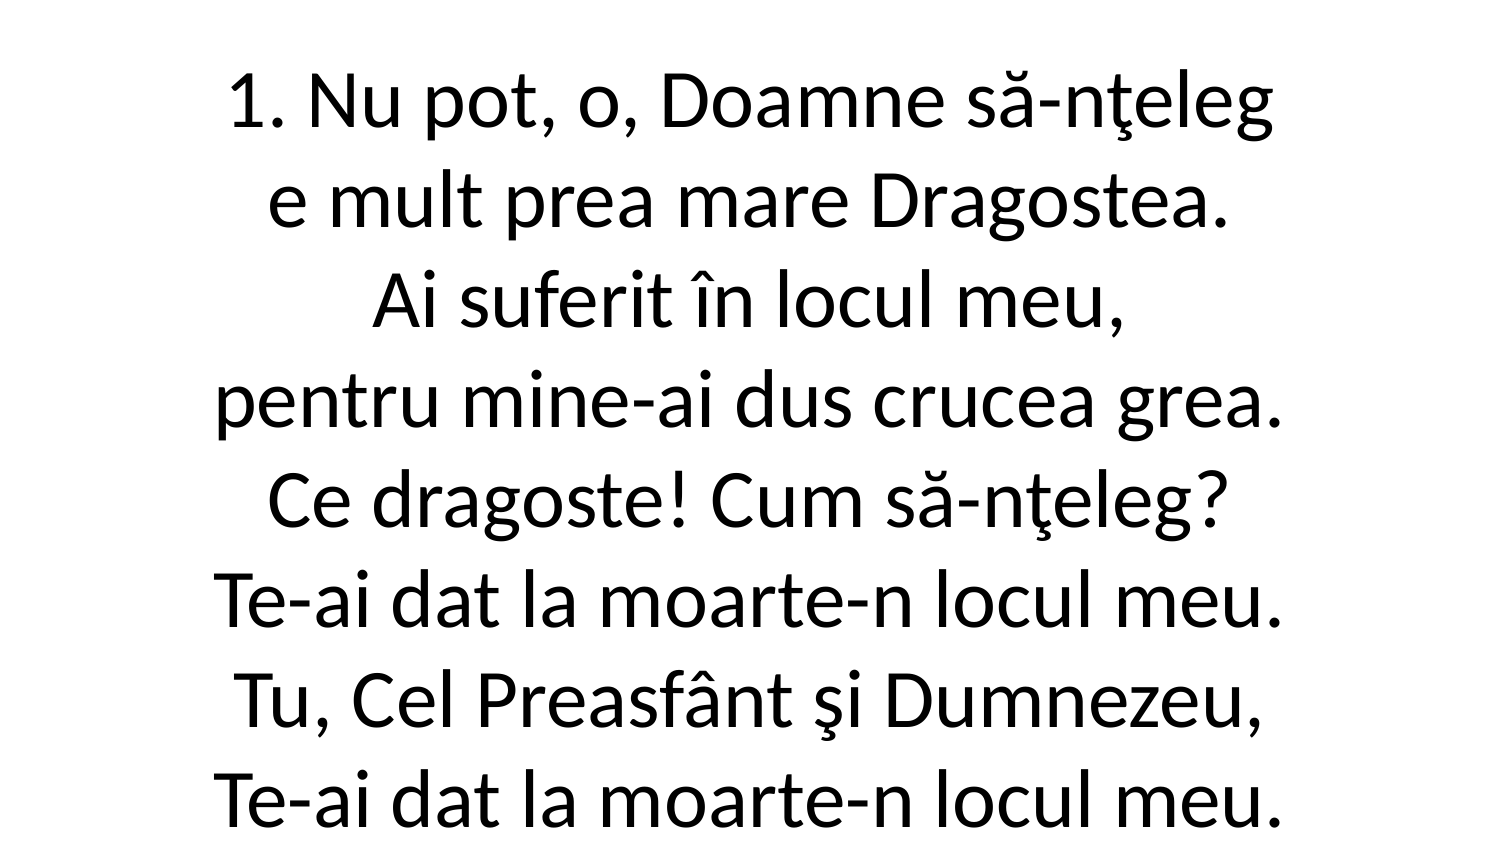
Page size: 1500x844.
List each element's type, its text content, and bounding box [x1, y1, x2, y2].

text_box 1. Nu pot, o, Doamne să-nţeleg e mult prea mare Dragostea. Ai suferit în locul meu, pentru mine-ai dus crucea grea. Ce dragoste! Cum să-nţeleg? Te-ai dat la moarte-n locul meu. Tu, Cel Preasfânt şi Dumnezeu, Te-ai dat la moarte-n locul meu. [198, 0, 1302, 844]
